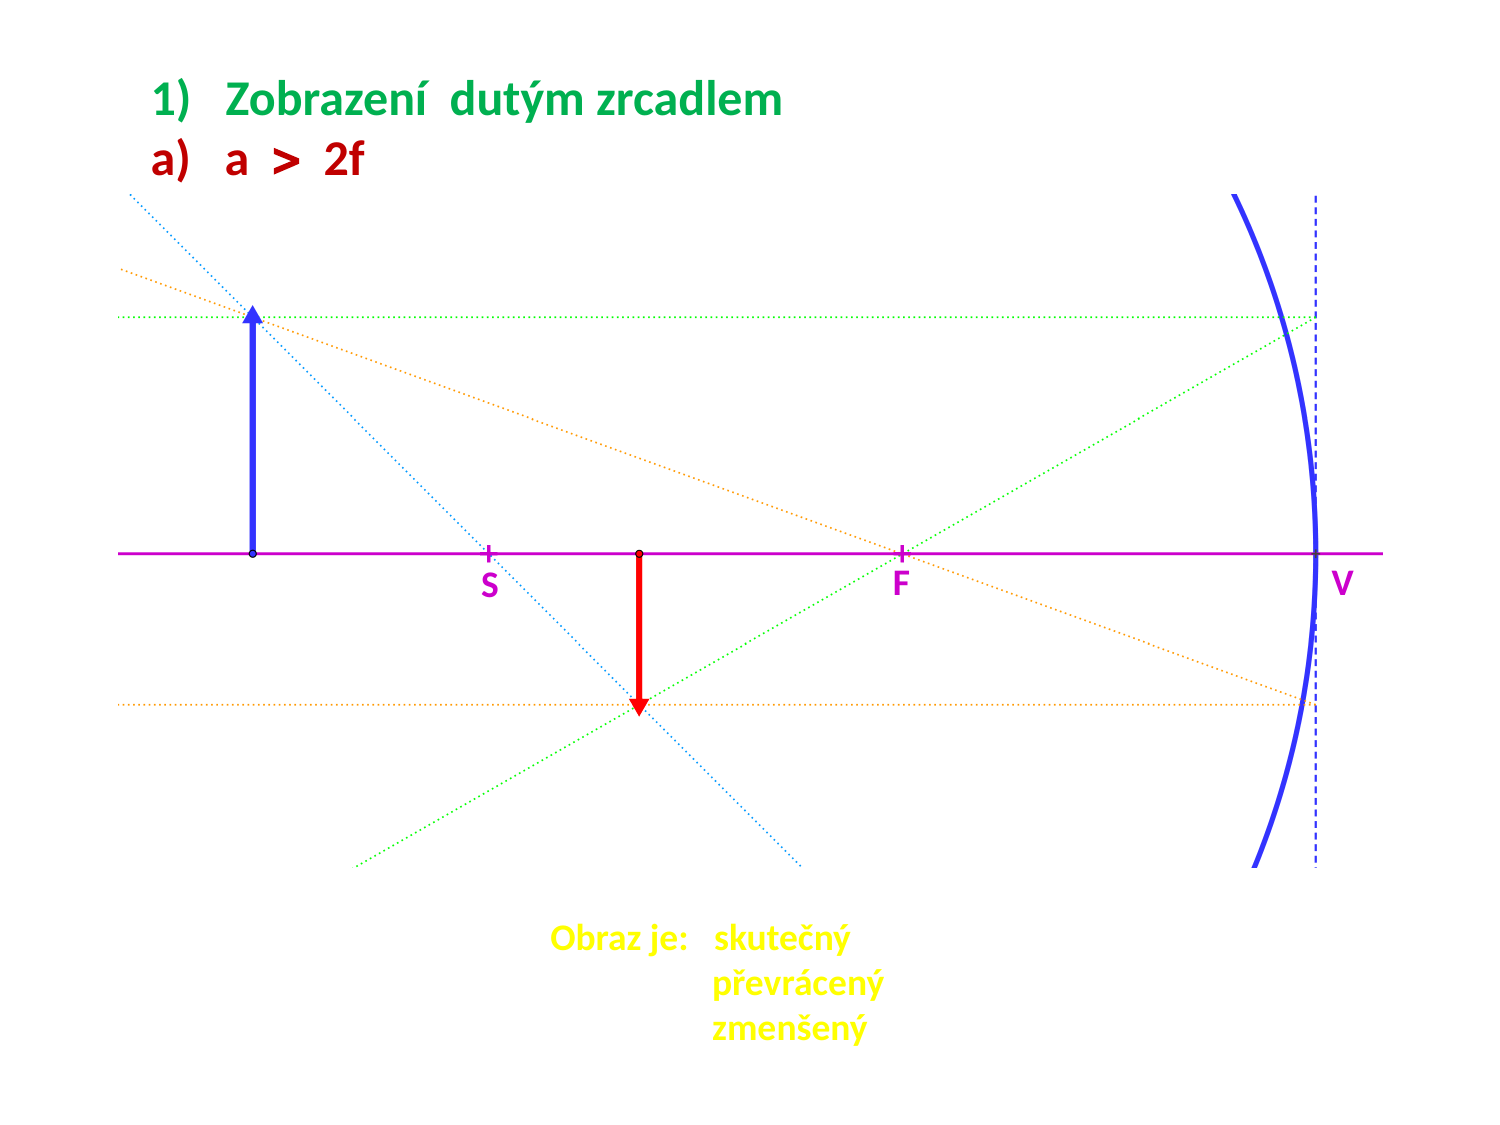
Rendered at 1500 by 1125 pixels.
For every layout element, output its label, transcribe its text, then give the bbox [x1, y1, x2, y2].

picture [117, 194, 1383, 868]
text_box Obraz je: skutečný převrácený zmenšený [535, 905, 914, 1055]
text_box Zobrazení dutým zrcadlem a) a  2f [135, 58, 845, 191]
